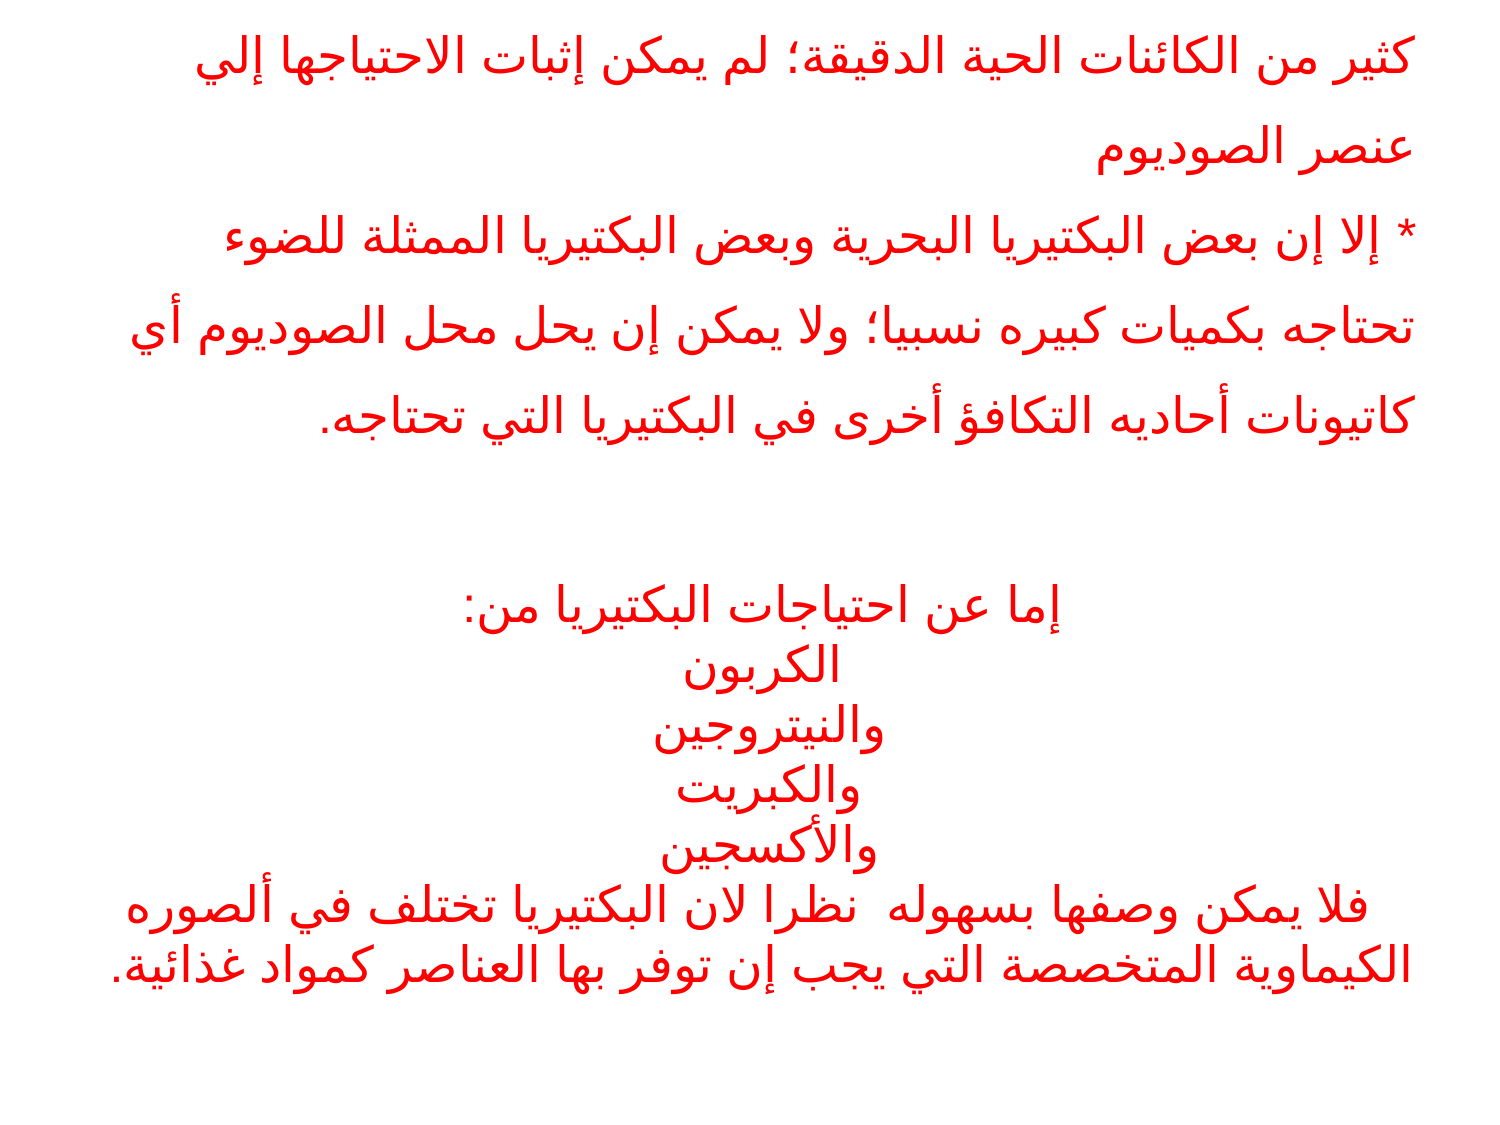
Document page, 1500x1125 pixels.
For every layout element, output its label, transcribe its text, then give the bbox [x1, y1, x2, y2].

text_box كثير من الكائنات الحية الدقيقة؛ لم يمكن إثبات الاحتياجها إلي عنصر الصوديوم * إلا إن بعض البكتيريا البحرية وبعض البكتيريا الممثلة للضوء تحتاجه بكميات كبيره نسبيا؛ ولا يمكن إن يحل محل الصوديوم أي كاتيونات أحاديه التكافؤ أخرى في البكتيريا التي تحتاجه. [93, 0, 1432, 452]
text_box إما عن احتياجات البكتيريا من: الكربون والنيتروجين والكبريت والأكسجين فلا يمكن وصفها بسهوله نظرا لان البكتيريا تختلف في ألصوره الكيماوية المتخصصة التي يجب إن توفر بها العناصر كمواد غذائية. [93, 564, 1432, 1000]
